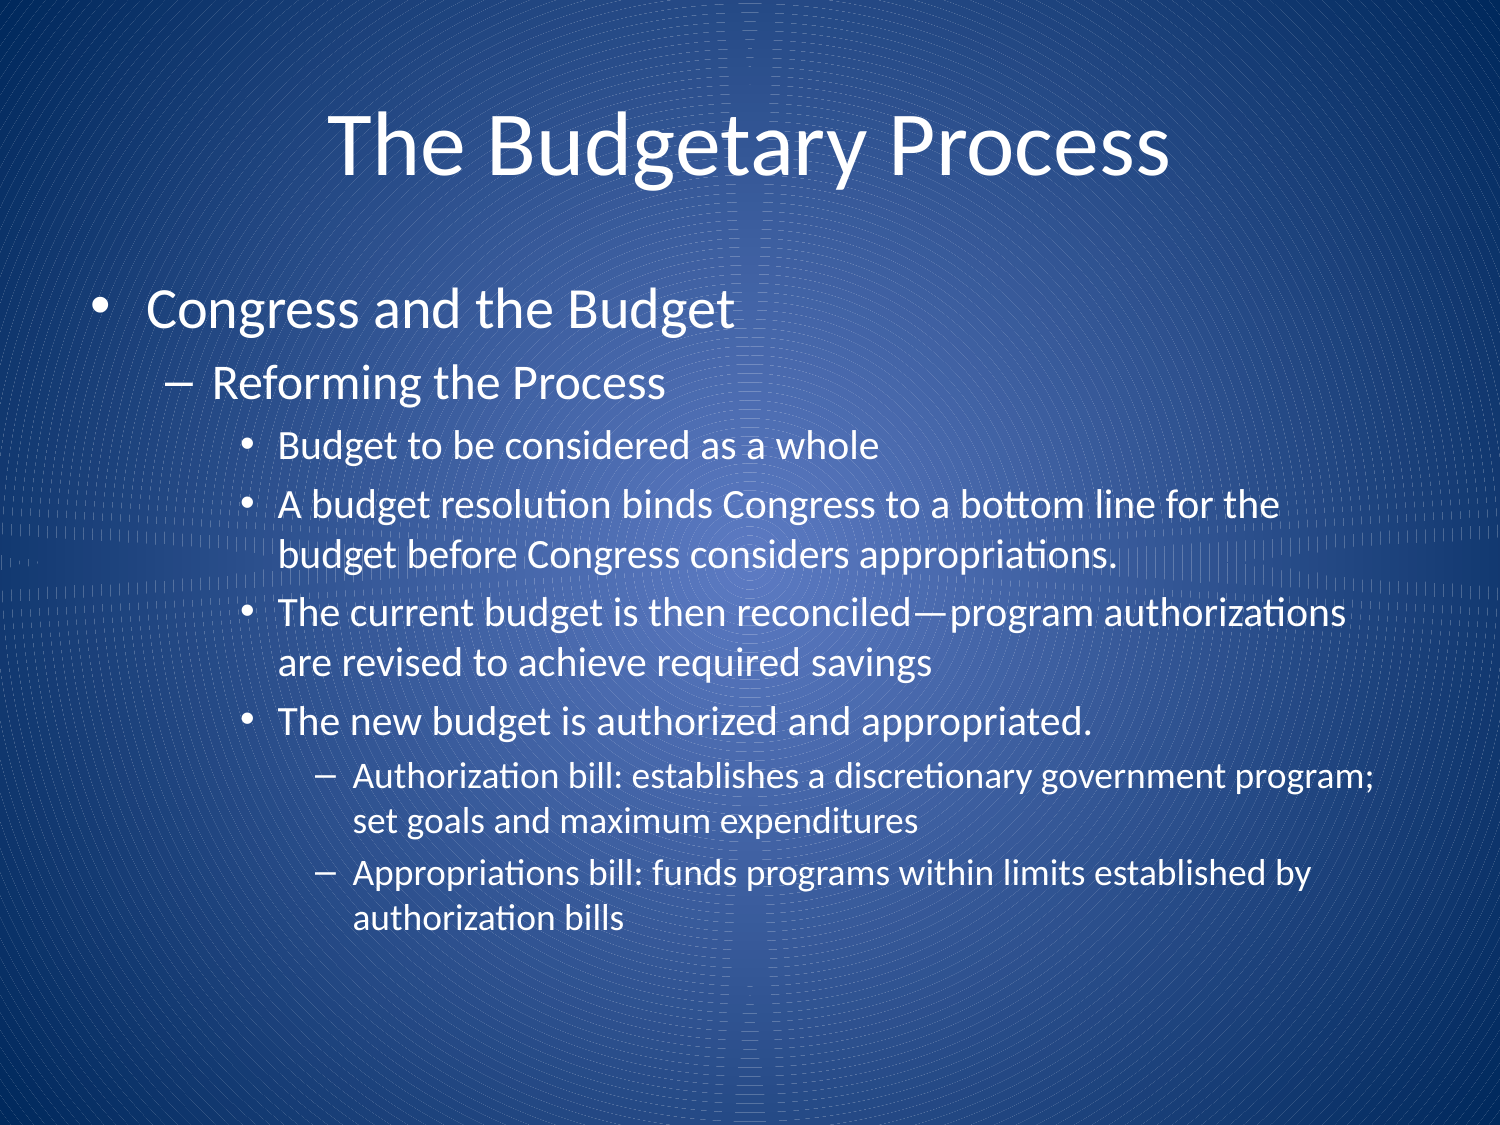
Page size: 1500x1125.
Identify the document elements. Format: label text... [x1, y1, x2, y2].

title The Budgetary Process [75, 45, 1425, 233]
list Congress and the Budget Reforming the Process Budget to be considered as a whole A budget resolution binds Congress to a bottom line for the budget before Congress considers appropriations. The current budget is then reconciled—program authorizations are revised to achieve required savings The new budget is authorized and appropriated. Authorization bill: establishes a discretionary government program; set goals and maximum expenditures Appropriations bill: funds programs within limits established by authorization bills [75, 262, 1425, 1005]
